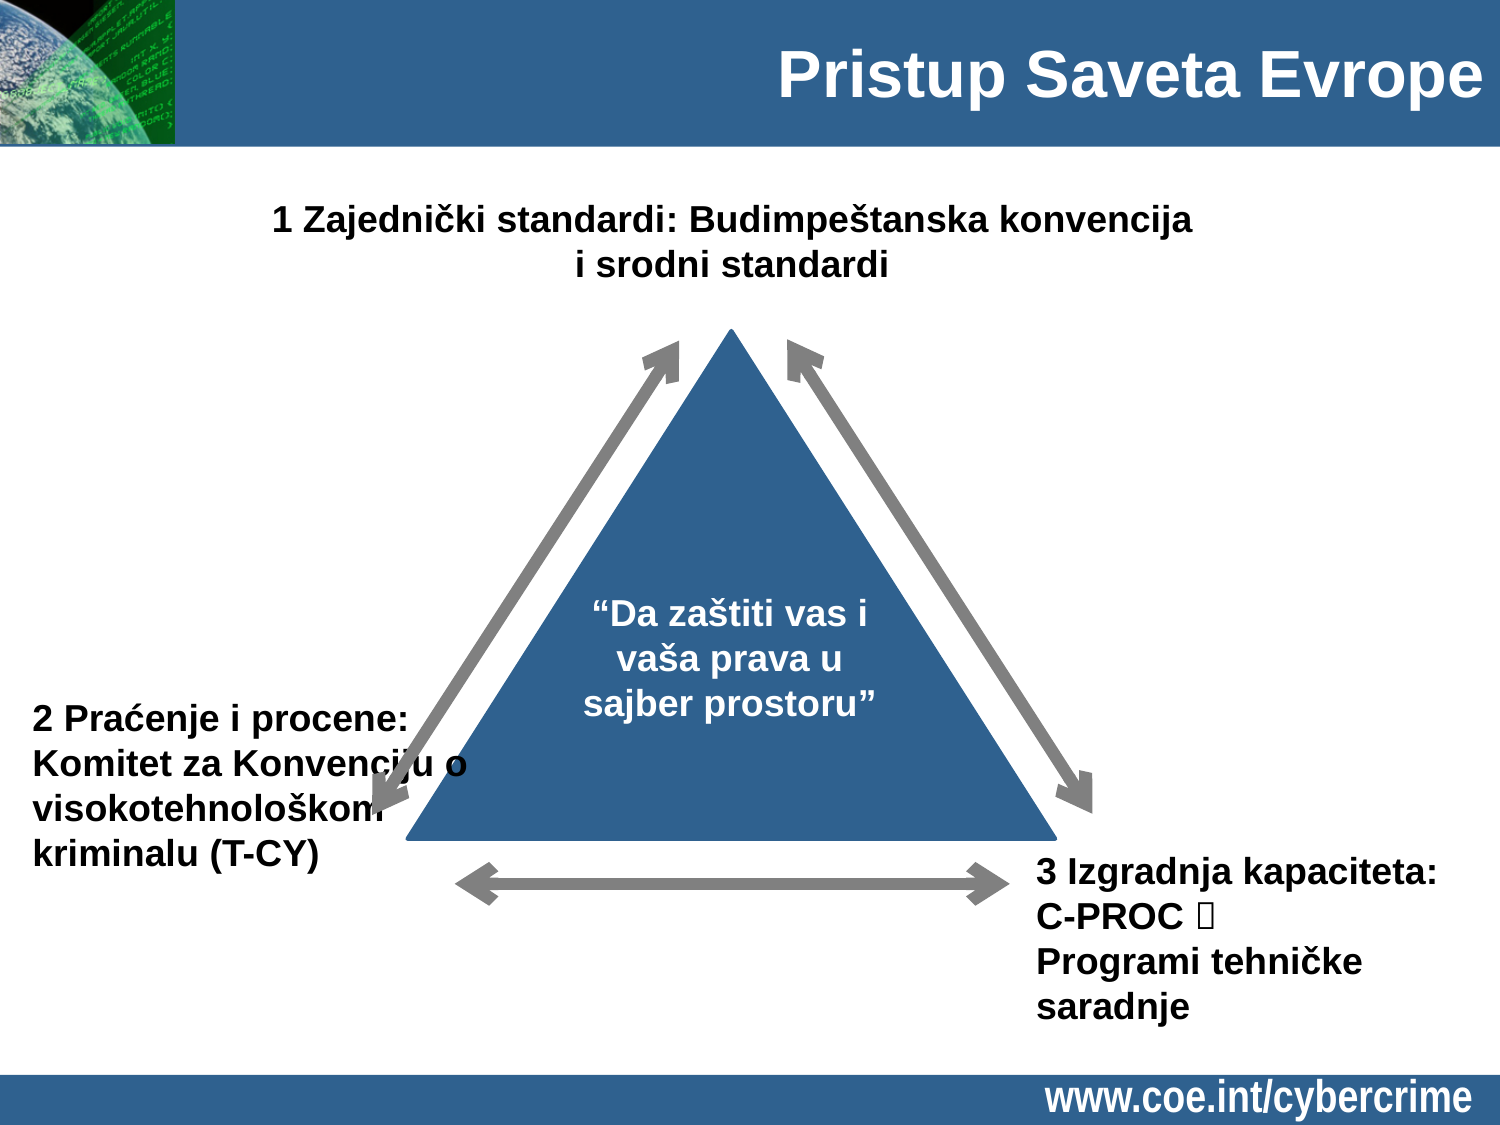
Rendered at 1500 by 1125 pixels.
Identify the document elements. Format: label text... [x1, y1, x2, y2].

text_box www.coe.int/cybercrime [1030, 1059, 1500, 1125]
text_box 1 Zajednički standardi: Budimpeštanska konvencija i srodni standardi [253, 187, 1211, 293]
text_box Pristup Saveta Evrope [177, 0, 1500, 149]
text_box [0, 1073, 1030, 1125]
text_box “Da zaštiti vas i vaša prava u sajber prostoru” [684, 581, 781, 732]
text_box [371, 340, 680, 816]
text_box 2 Praćenje i procene: Komitet za Konvenciju o visokotehnološkom kriminalu (T-CY) [17, 686, 509, 882]
text_box [684, 328, 781, 581]
picture [0, 0, 175, 144]
text_box 3 Izgradnja kapaciteta: C-PROC  Programi tehničke saradnje [1021, 839, 1500, 1035]
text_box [786, 339, 1093, 815]
text_box [509, 732, 1058, 841]
